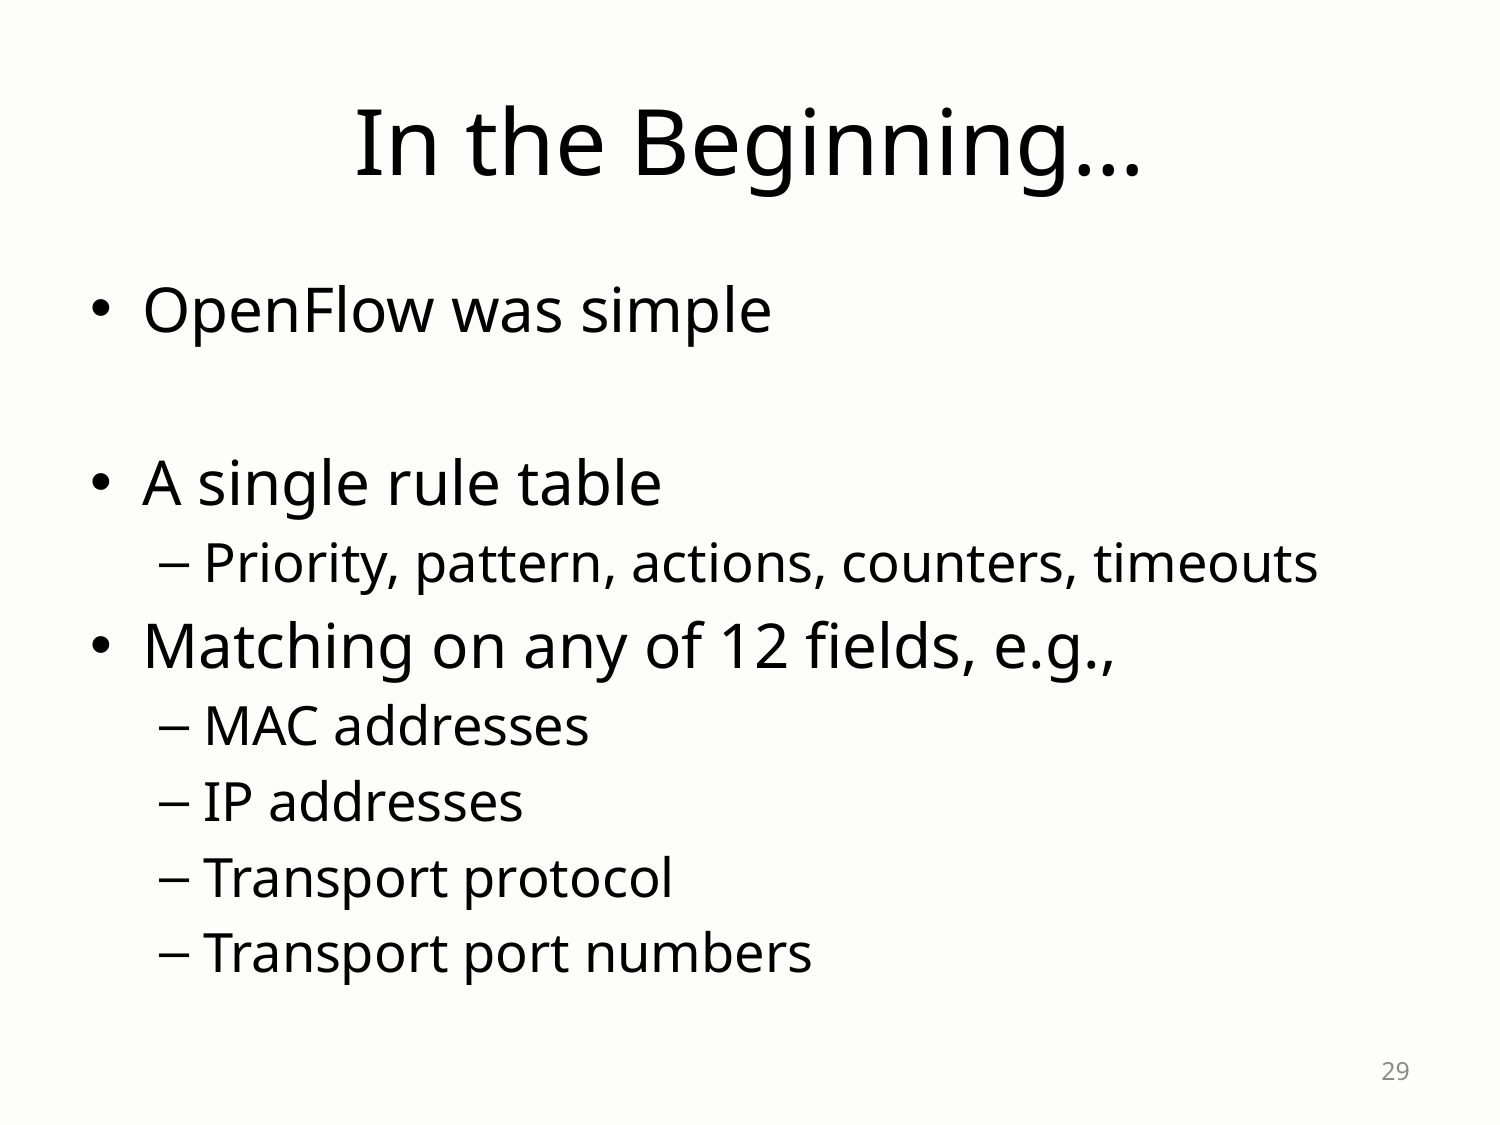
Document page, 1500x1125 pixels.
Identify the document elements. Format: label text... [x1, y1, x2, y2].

list OpenFlow was simple A single rule table Priority, pattern, actions, counters, timeouts Matching on any of 12 fields, e.g., MAC addresses IP addresses Transport protocol Transport port numbers [75, 262, 1425, 1005]
title In the Beginning… [75, 45, 1425, 233]
slide_number 29 [1074, 1042, 1425, 1103]
